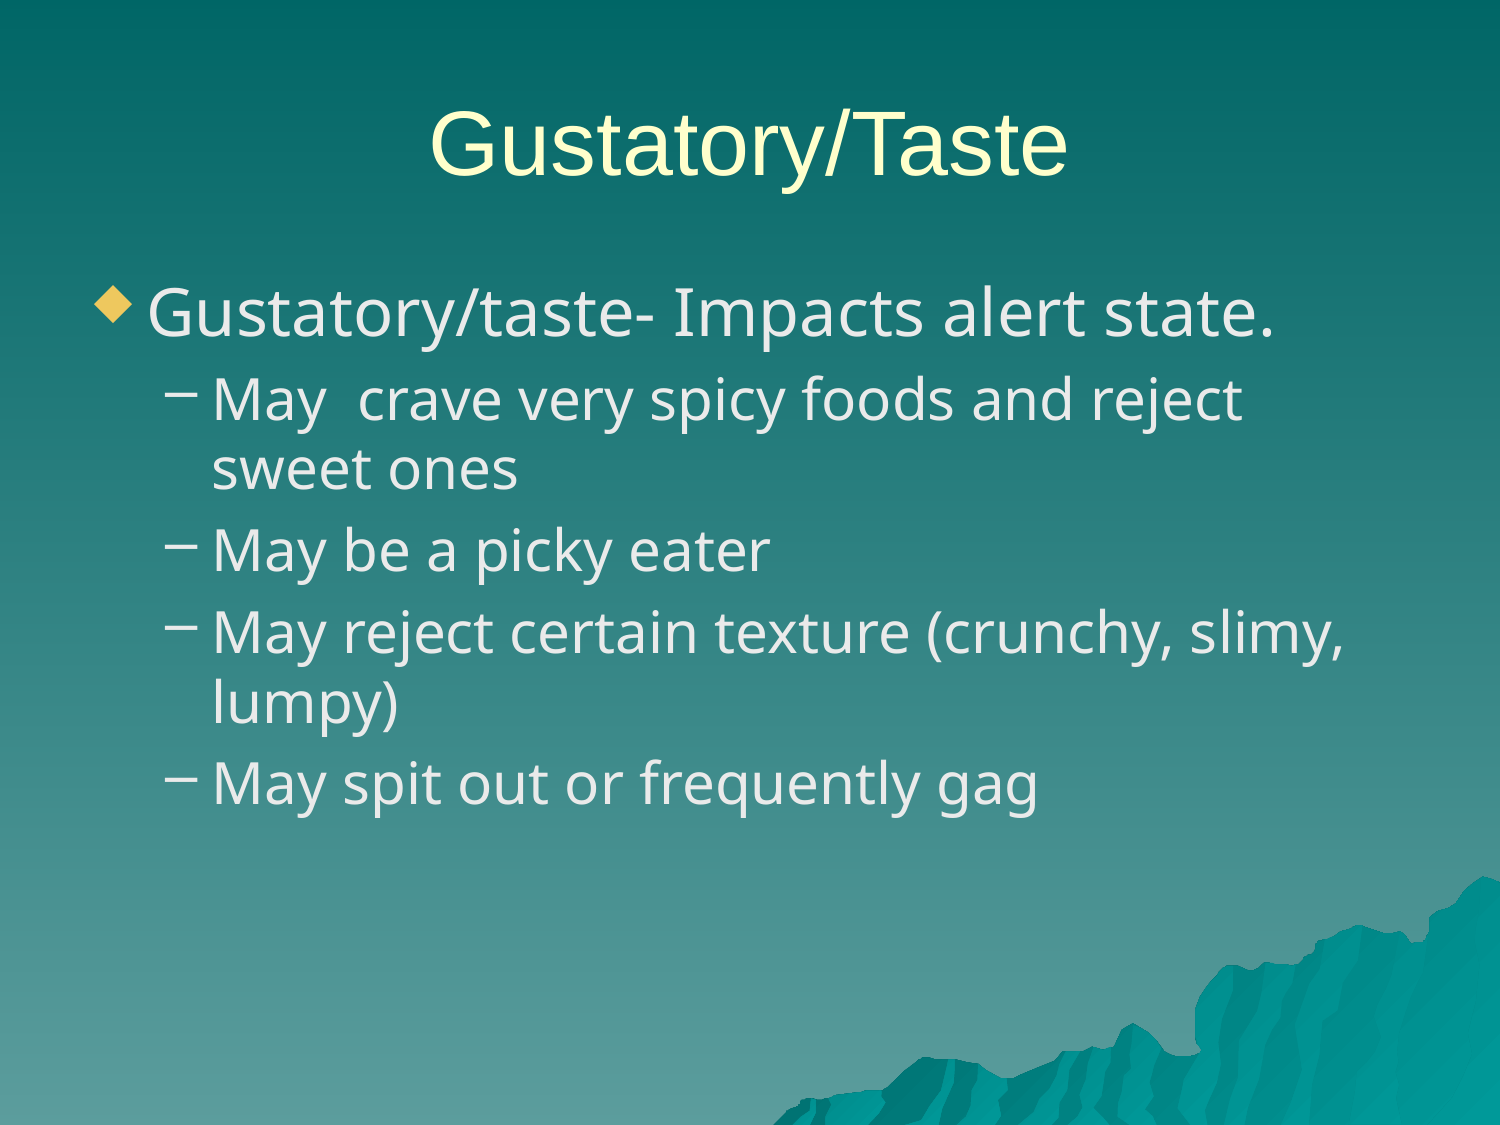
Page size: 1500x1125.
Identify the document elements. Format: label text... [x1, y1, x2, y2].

list Gustatory/taste- Impacts alert state. May crave very spicy foods and reject sweet ones May be a picky eater May reject certain texture (crunchy, slimy, lumpy) May spit out or frequently gag [74, 262, 1426, 1006]
title Gustatory/Taste [74, 45, 1426, 233]
